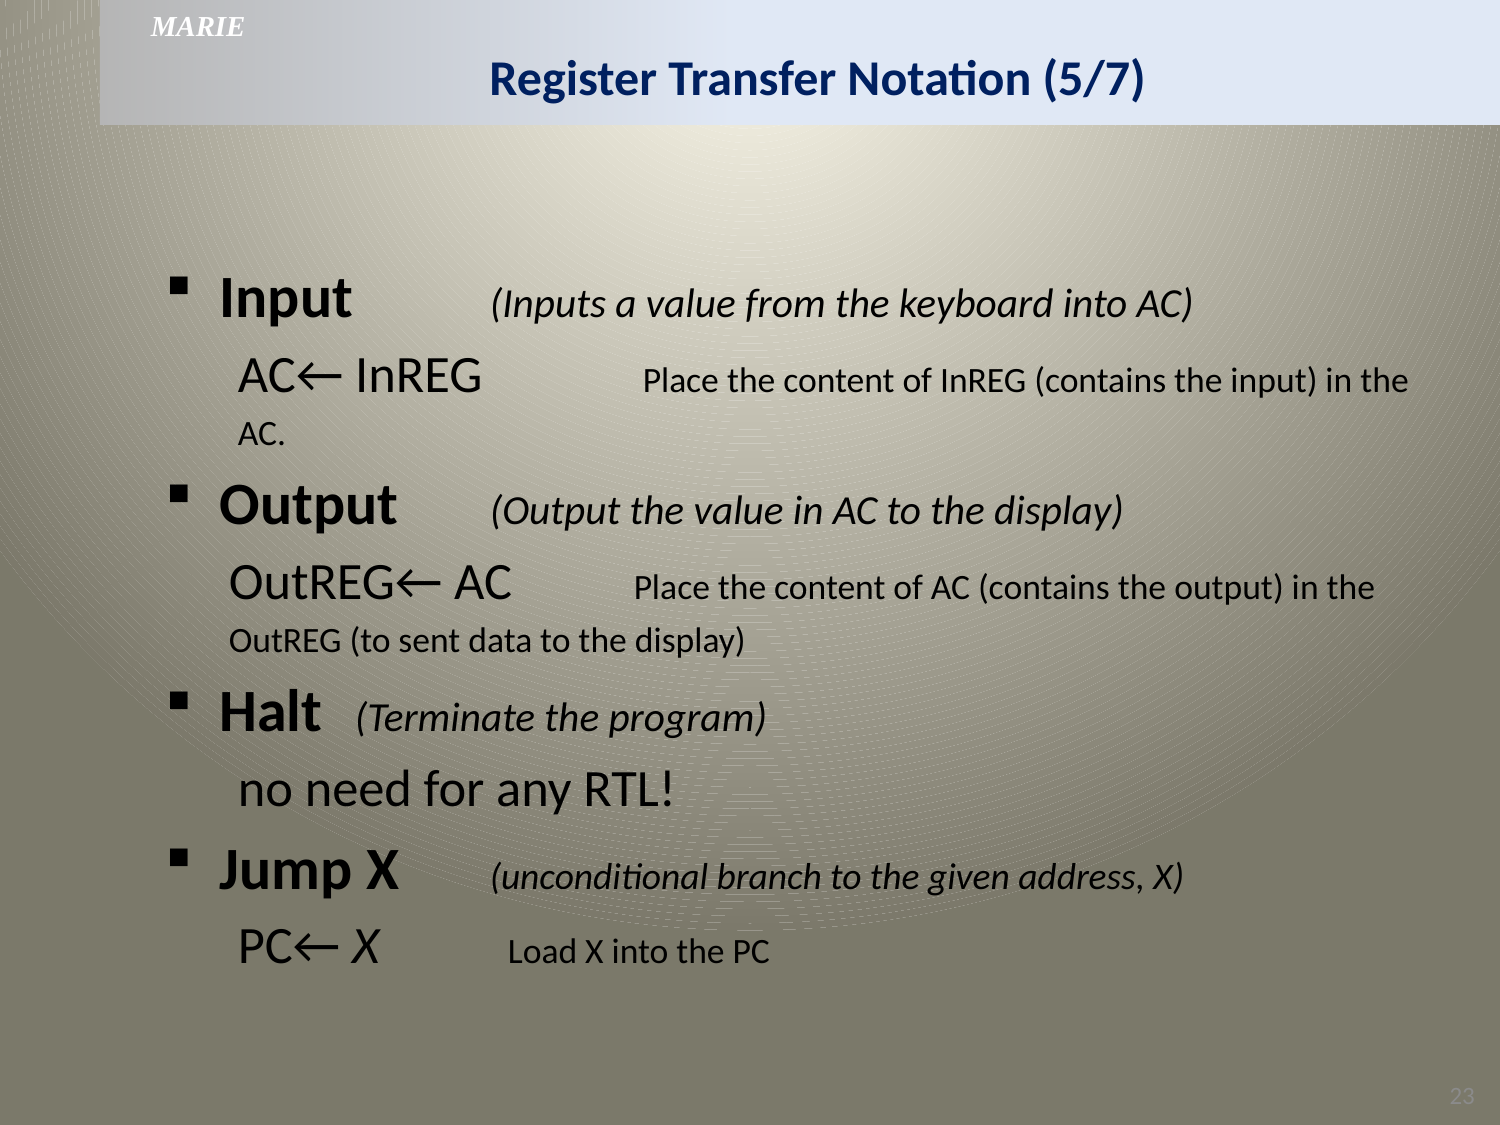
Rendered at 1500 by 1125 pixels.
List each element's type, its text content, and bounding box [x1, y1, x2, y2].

list Input (Inputs a value from the keyboard into AC) AC← InREG Place the content of InREG (contains the input) in the AC. Output (Output the value in AC to the display) OutREG← AC Place the content of AC (contains the output) in the OutREG (to sent data to the display) Halt (Terminate the program) no need for any RTL! Jump X (unconditional branch to the given address, X) PC← X Load X into the PC [150, 249, 1488, 993]
list MARIE [135, 0, 625, 50]
title Register Transfer Notation (5/7) [135, 37, 1500, 113]
